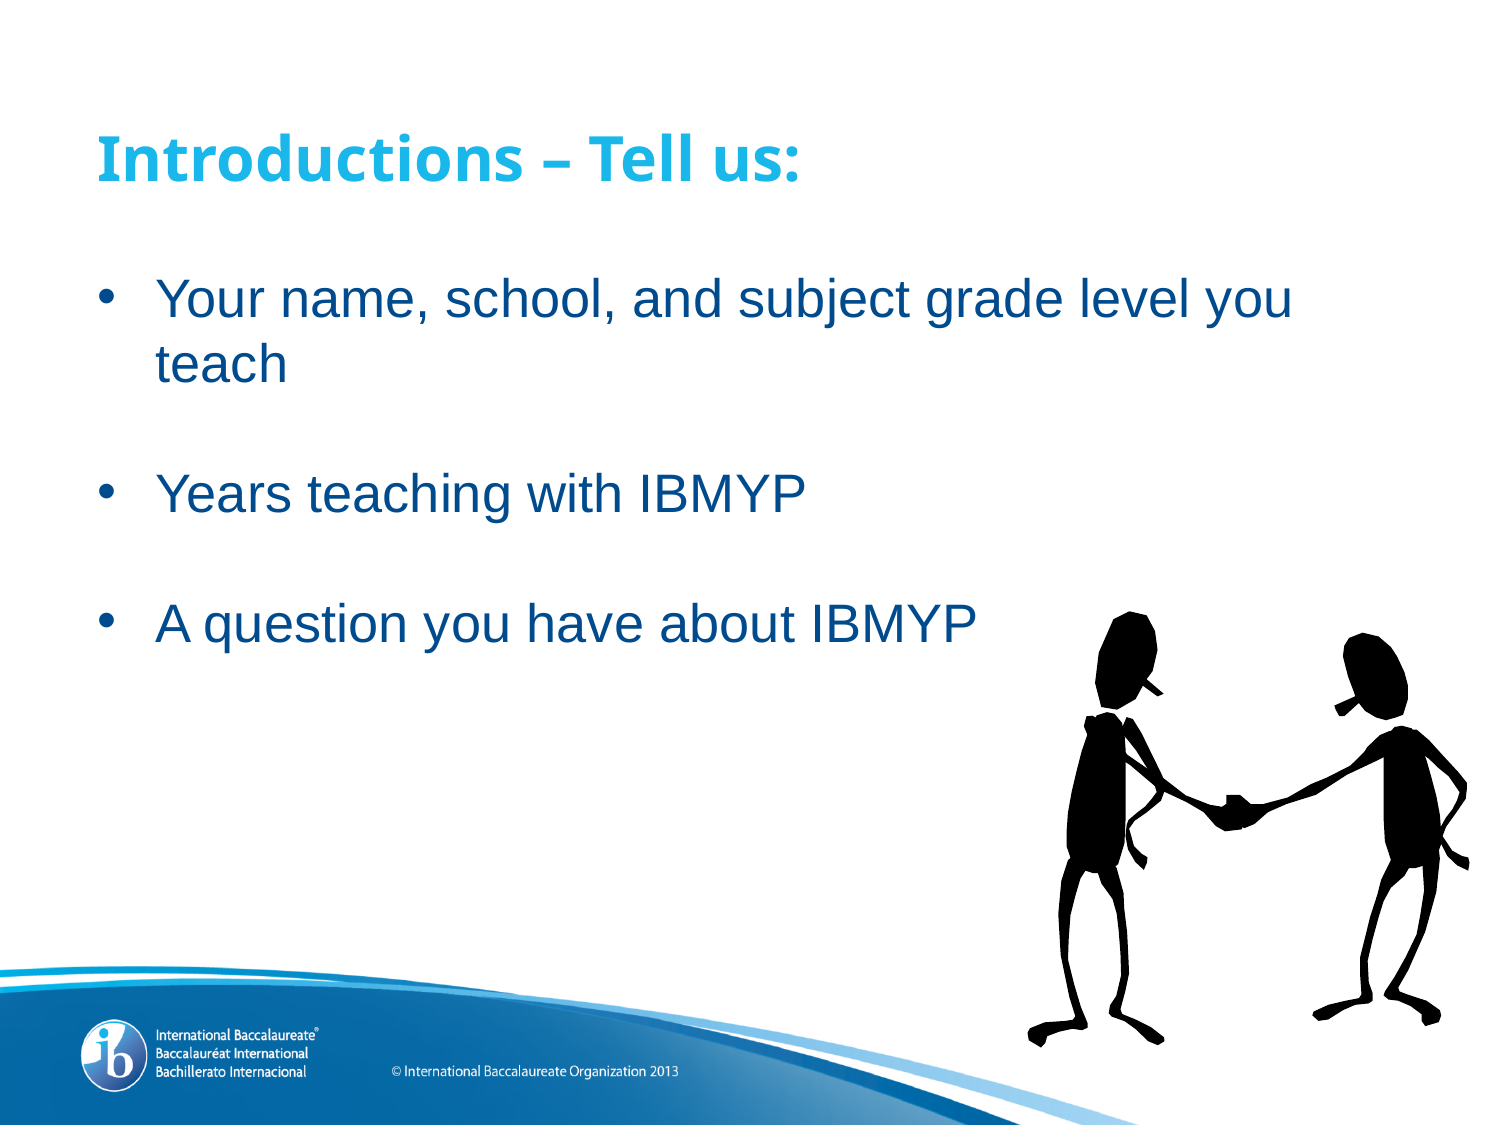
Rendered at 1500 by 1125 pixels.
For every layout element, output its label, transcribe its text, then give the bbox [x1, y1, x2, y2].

list Your name, school, and subject grade level you teach Years teaching with IBMYP A question you have about IBMYP [96, 262, 1408, 939]
picture [0, 610, 1500, 1125]
title Introductions – Tell us: [96, 97, 1408, 216]
